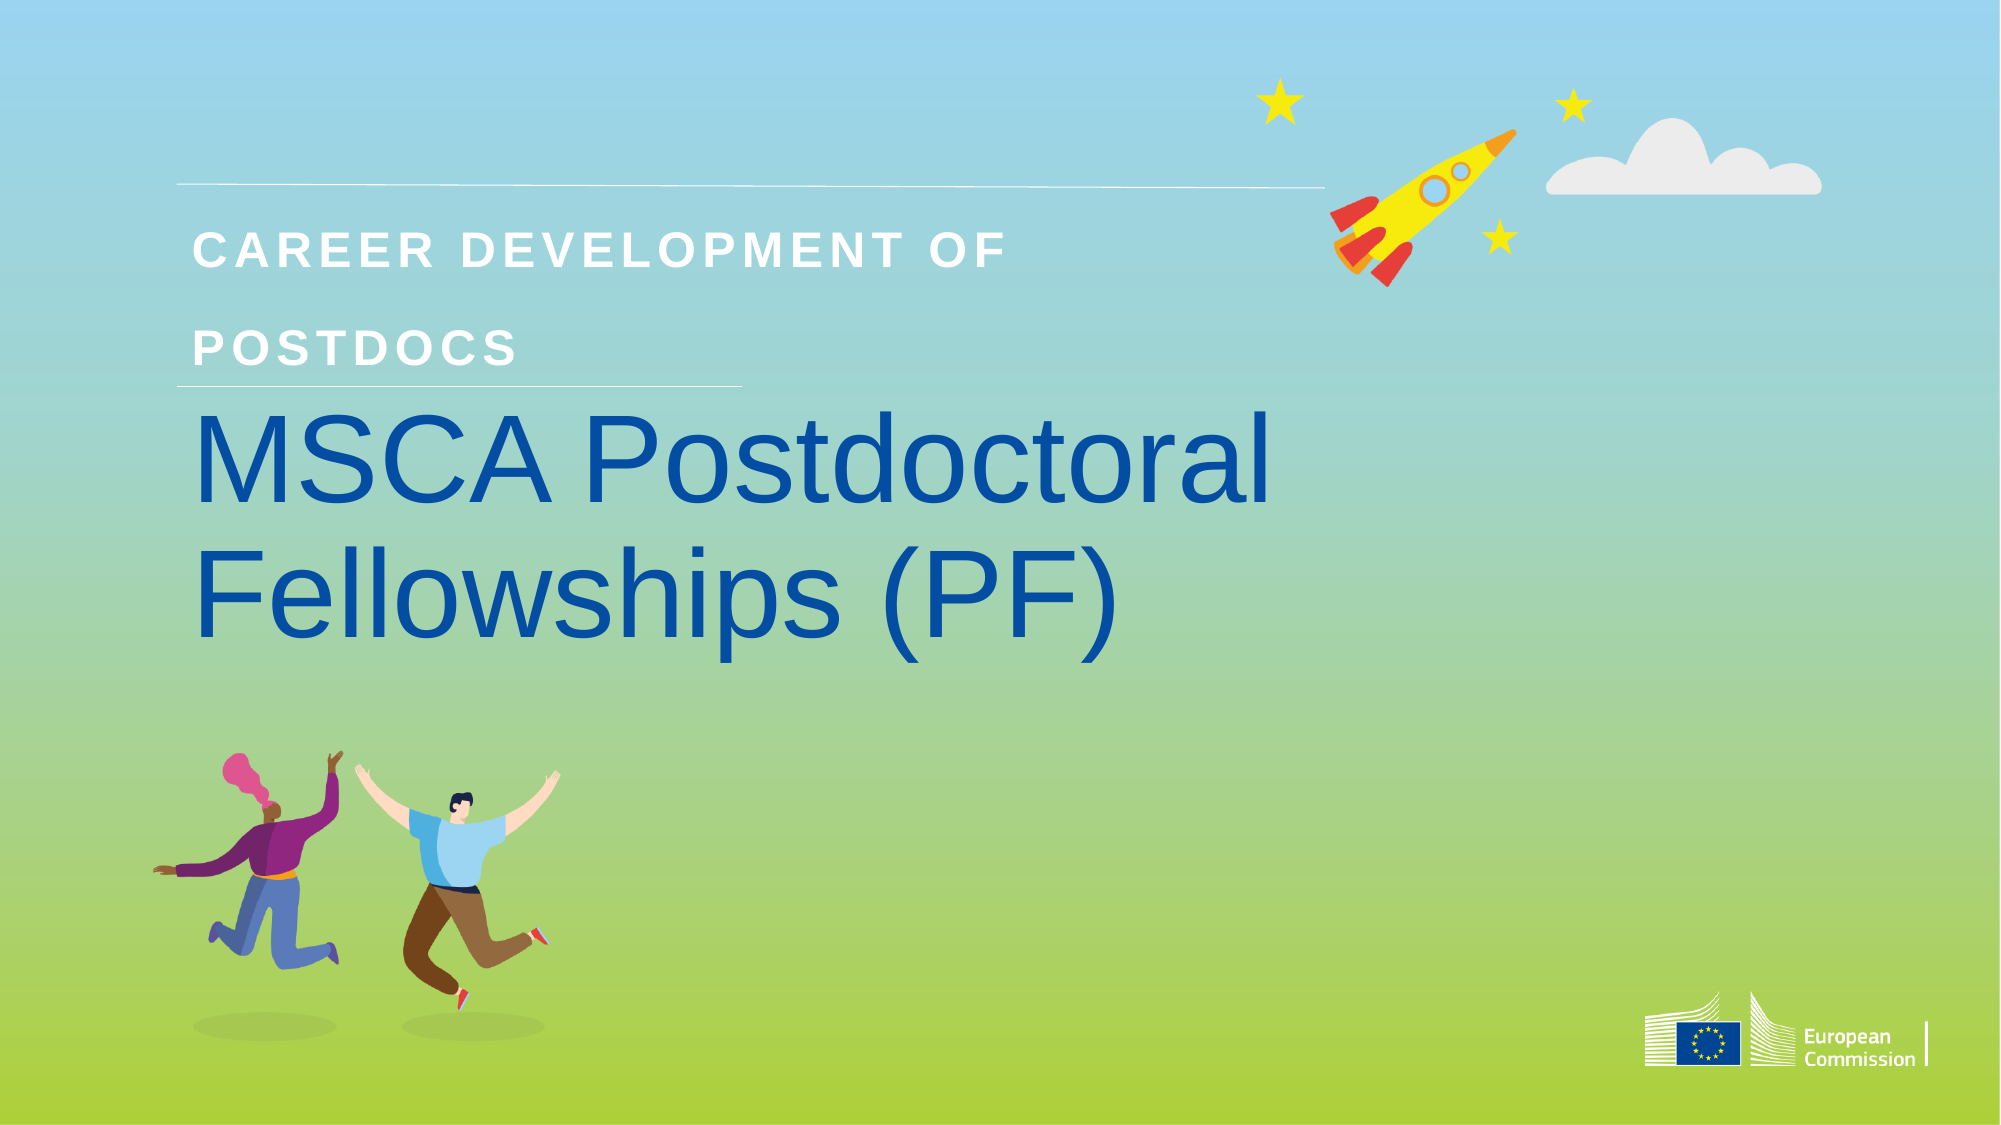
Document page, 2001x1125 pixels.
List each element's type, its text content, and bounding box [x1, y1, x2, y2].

picture [0, 0, 2000, 1125]
subtitle Career development of Postdocs [176, 210, 1843, 291]
title MSCA Postdoctoral Fellowships (PF) [176, 386, 1843, 674]
